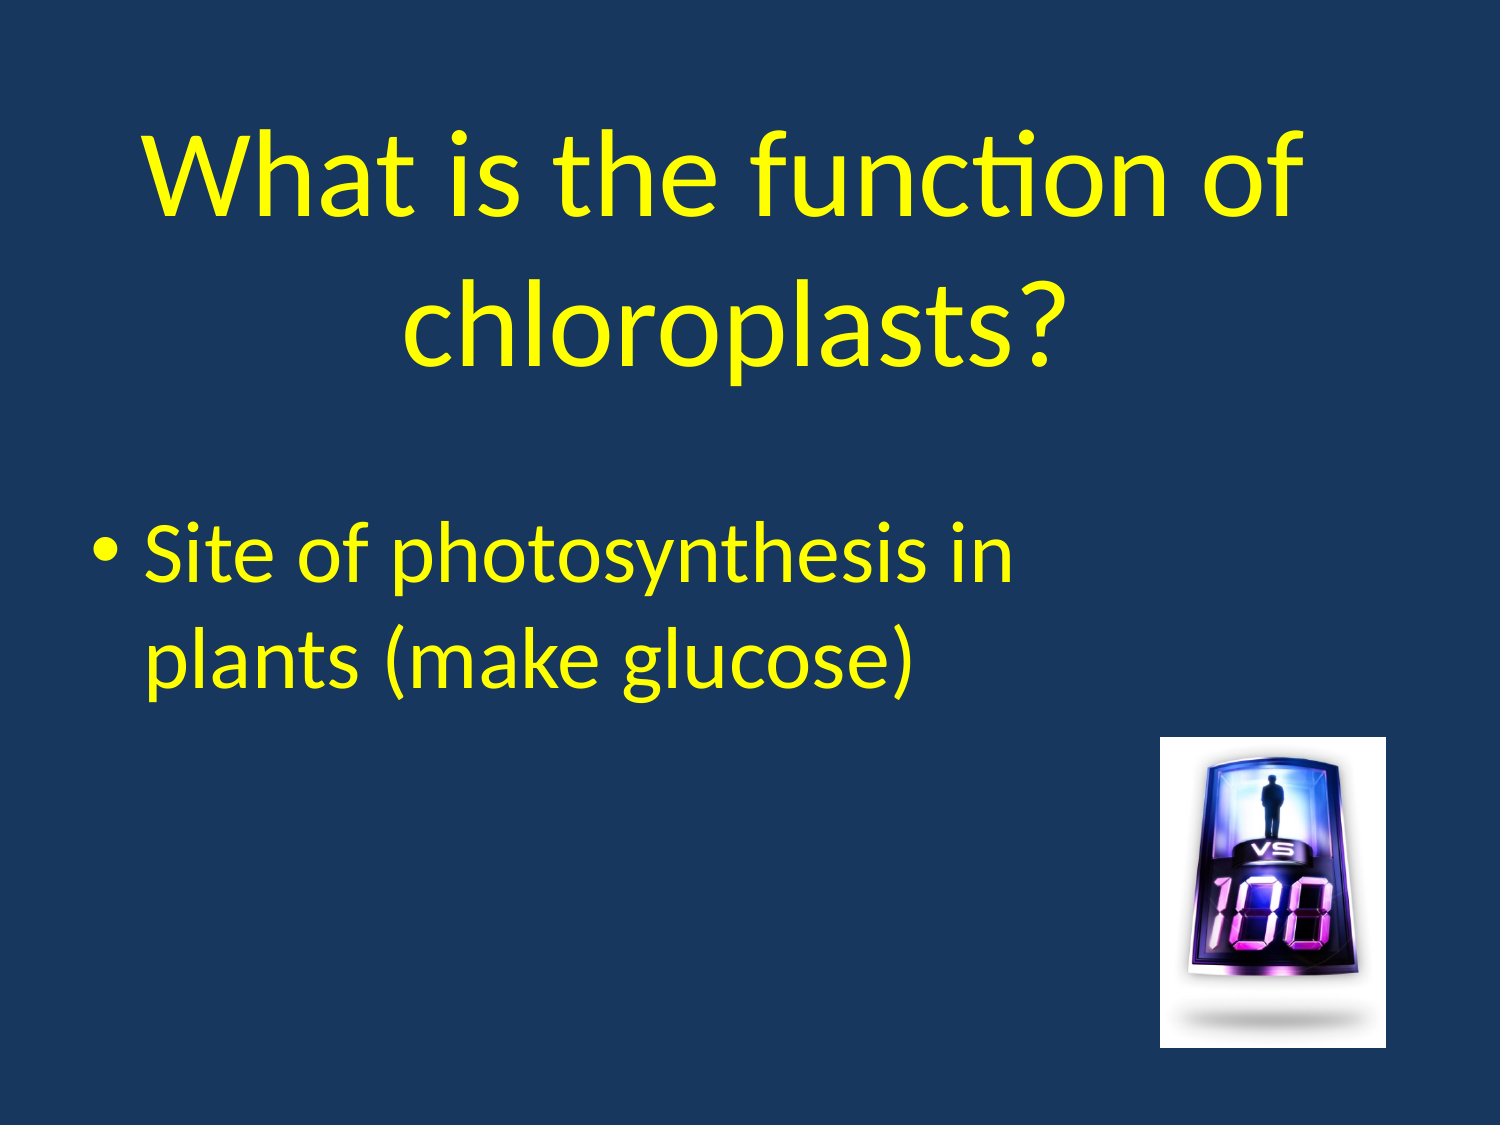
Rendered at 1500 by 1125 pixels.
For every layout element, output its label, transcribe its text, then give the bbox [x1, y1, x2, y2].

list Site of photosynthesis in plants (make glucose) [75, 487, 1125, 788]
title What is the function of chloroplasts? [62, 3, 1413, 479]
picture [1160, 737, 1386, 1049]
